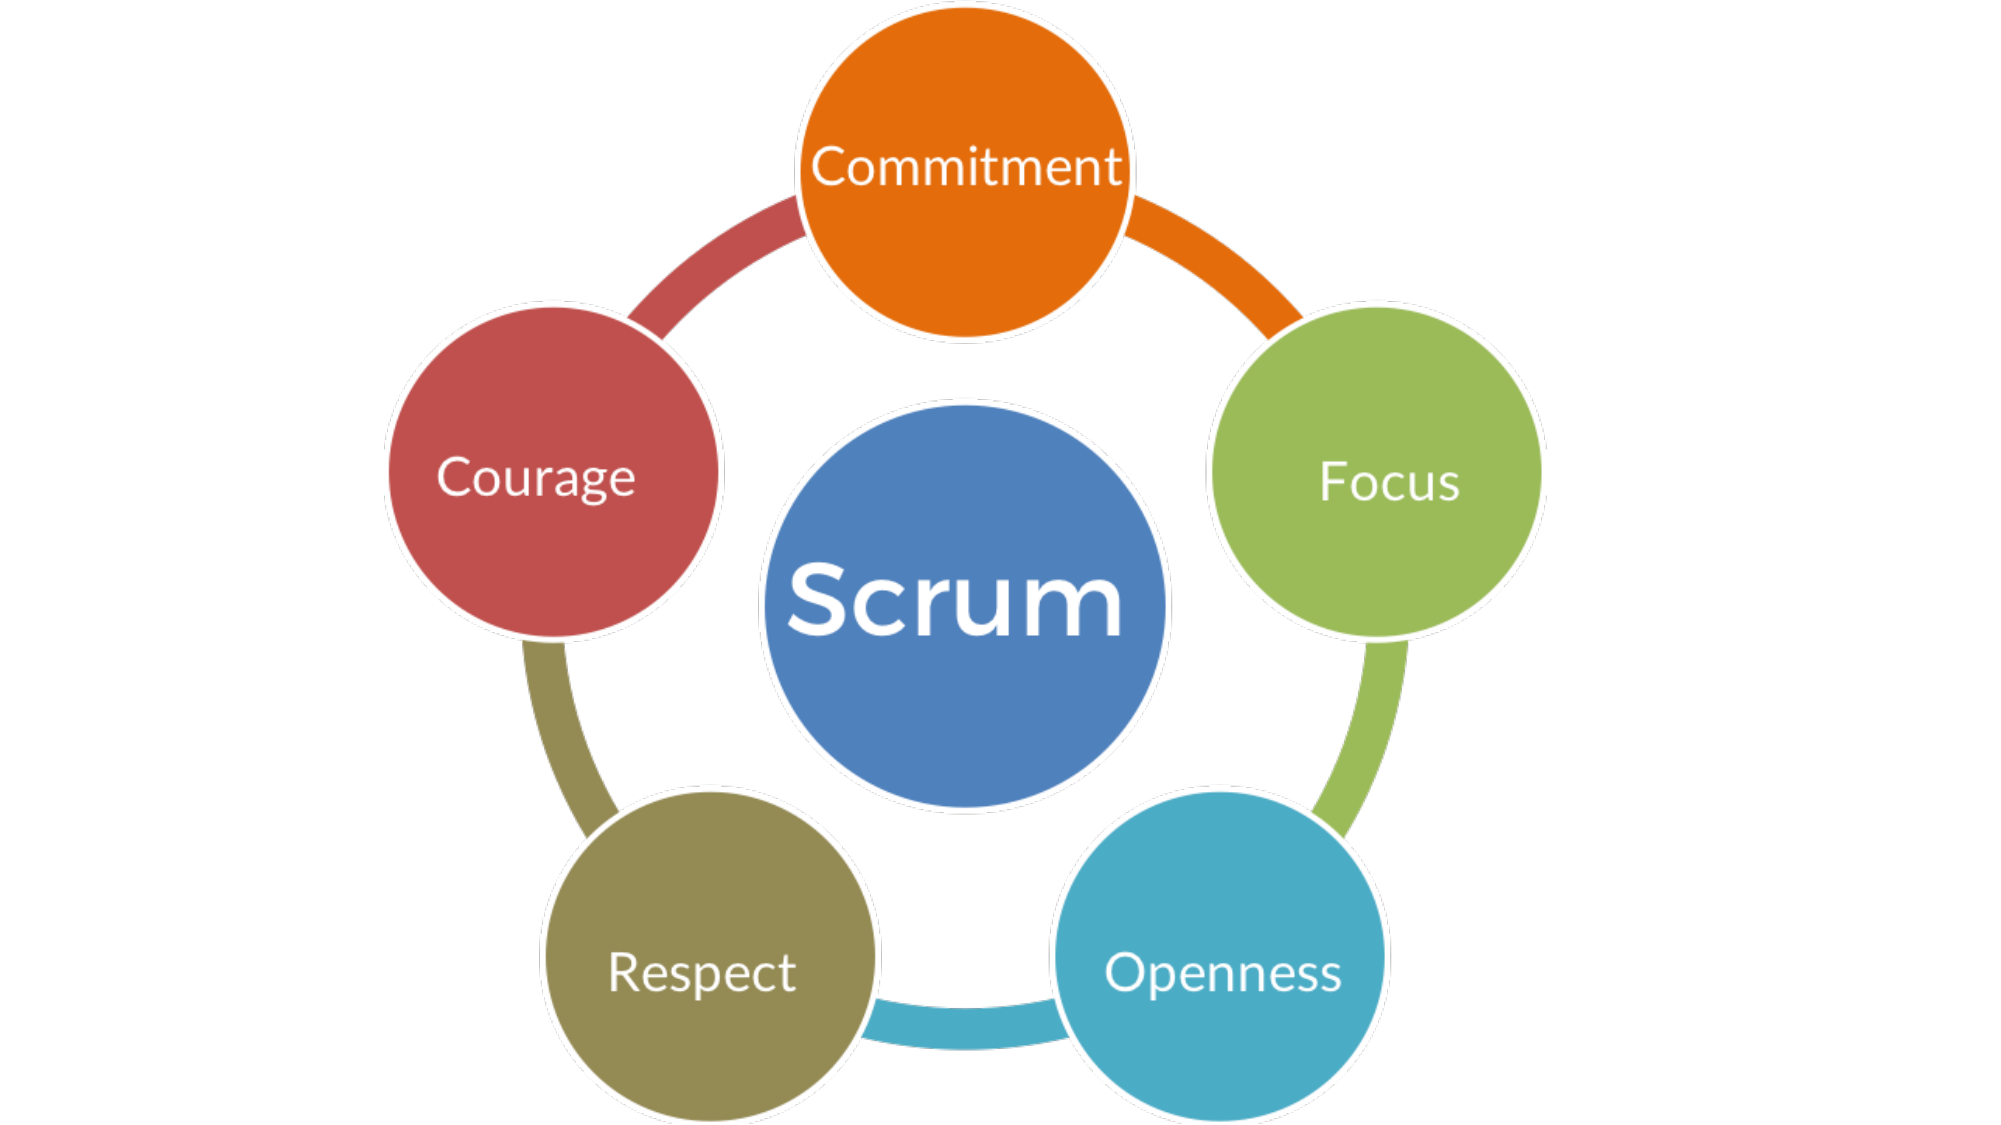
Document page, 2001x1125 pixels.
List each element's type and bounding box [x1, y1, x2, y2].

list [383, 0, 1548, 1125]
